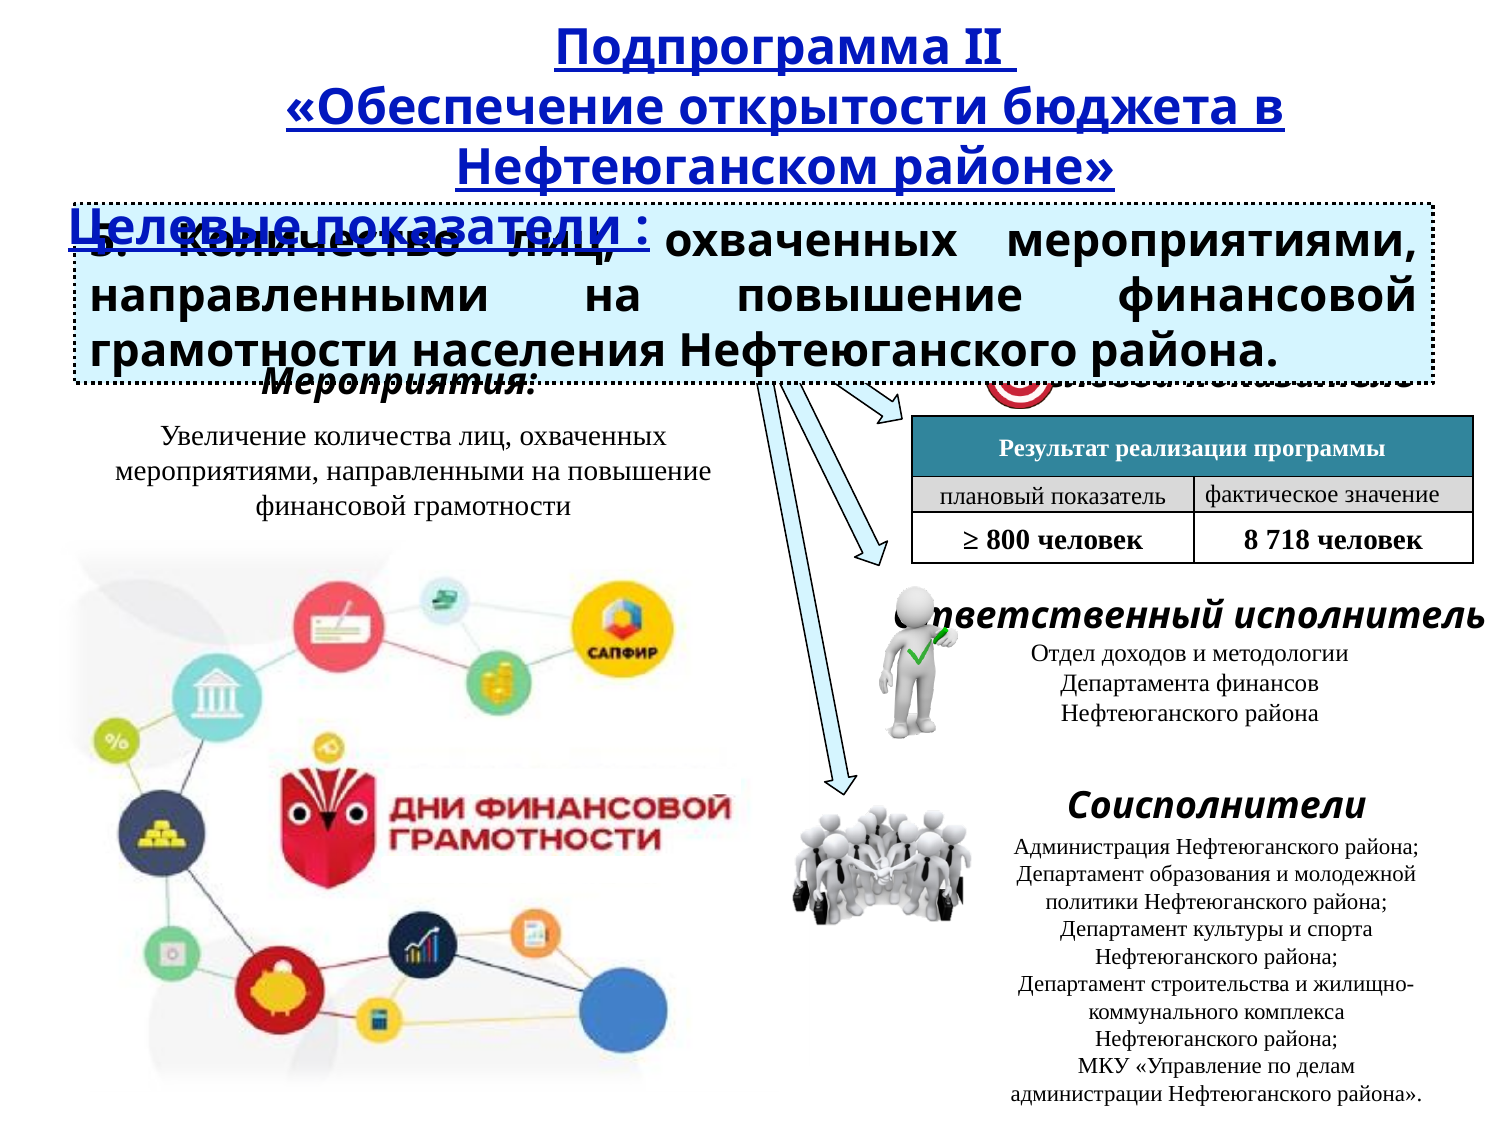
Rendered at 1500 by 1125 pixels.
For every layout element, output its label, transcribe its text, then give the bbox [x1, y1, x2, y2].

text_box Администрация Нефтеюганского района; Департамент образования и молодежной политики Нефтеюганского района; Департамент культуры и спорта Нефтеюганского района; Департамент строительства и жилищно-коммунального комплекса Нефтеюганского района; МКУ «Управление по делам администрации Нефтеюганского района». [995, 824, 1439, 1114]
text_box [832, 384, 905, 426]
text_box Отдел доходов и методологии Департамента финансов Нефтеюганского района [962, 629, 1418, 734]
text_box Увеличение количества лиц, охваченных мероприятиями, направленными на повышение финансовой грамотности [65, 408, 762, 529]
picture [984, 335, 1060, 410]
text_box Ответственный исполнитель [877, 583, 1500, 644]
text_box Мероприятия: [246, 349, 553, 410]
text_box Подпрограмма II «Обеспечение открытости бюджета в Нефтеюганском районе» Целевые показатели : [53, 7, 1500, 262]
text_box [815, 589, 859, 792]
text_box Соисполнители [1052, 774, 1382, 824]
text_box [58, 539, 810, 1092]
table_cell плановый показатель [913, 477, 1193, 511]
text_box 5. Количество лиц, охваченных мероприятиями, направленными на повышение финансовой грамотности населения Нефтеюганского района. [74, 262, 1433, 384]
text_box [777, 384, 890, 568]
table_cell 8 718 человек [1195, 513, 1472, 562]
table_cell ≥ 800 человек [913, 513, 1193, 562]
table_header Результат реализации программы [913, 417, 1472, 476]
table_cell фактическое значение [1195, 477, 1472, 511]
text_box [754, 384, 805, 537]
picture [780, 794, 980, 928]
picture [879, 585, 958, 739]
text_box Целевой показатель [1065, 384, 1431, 402]
